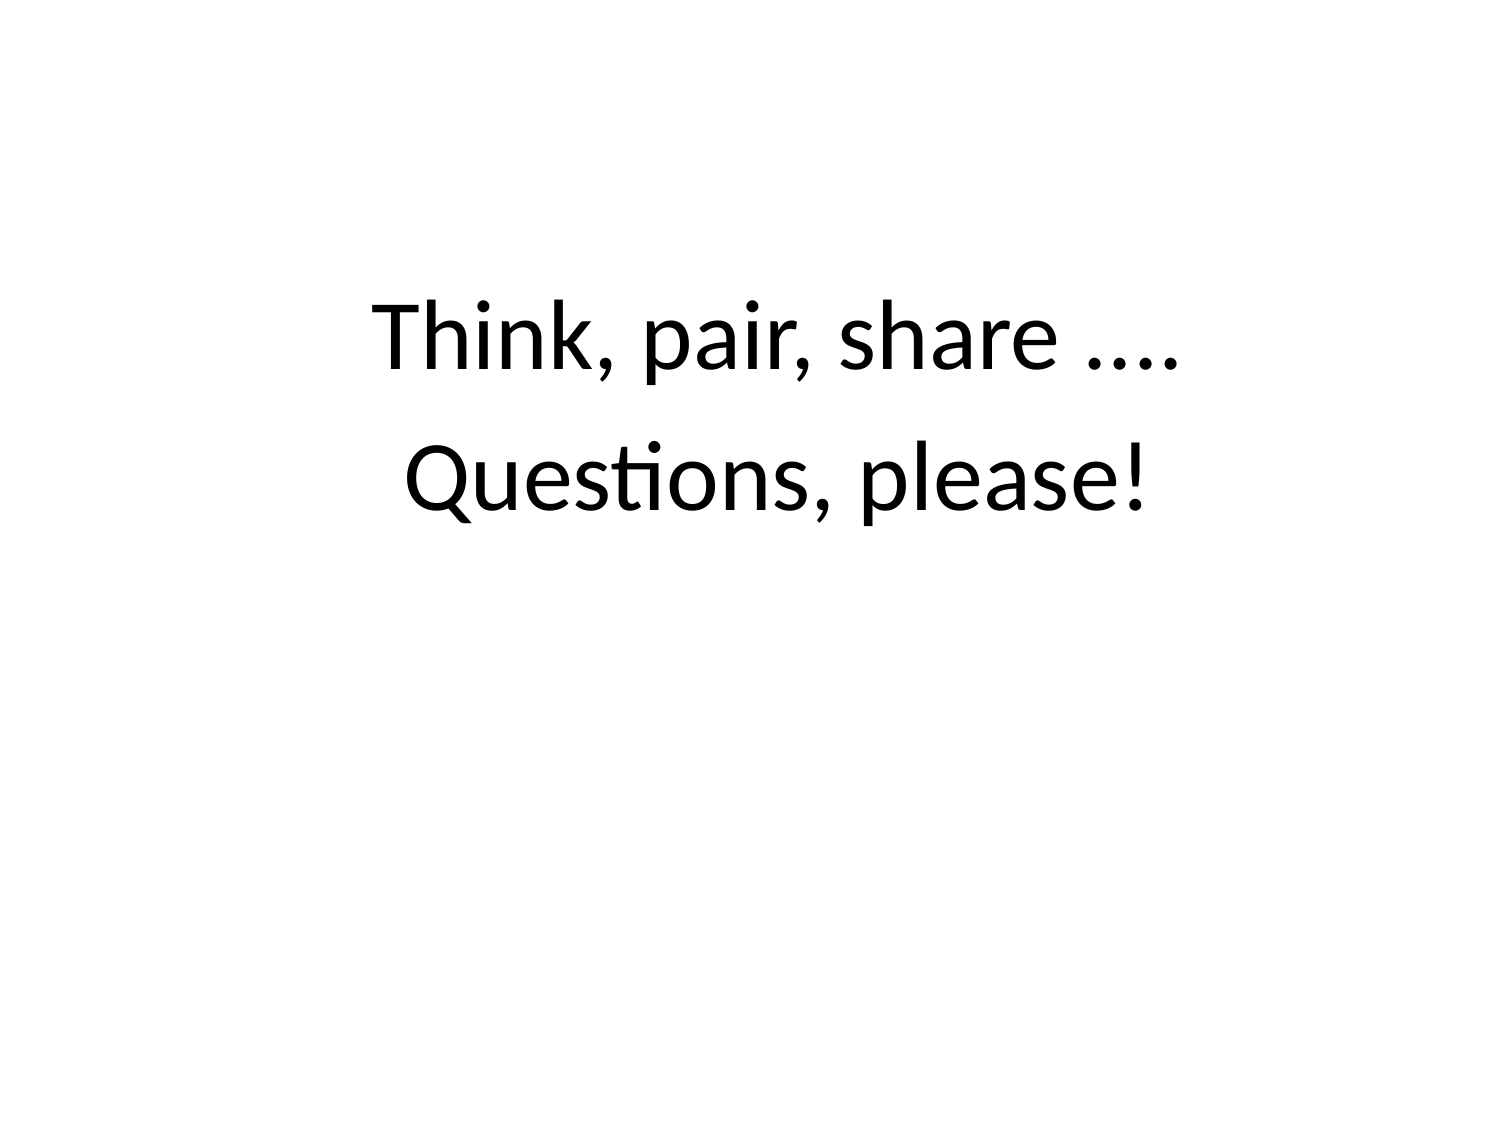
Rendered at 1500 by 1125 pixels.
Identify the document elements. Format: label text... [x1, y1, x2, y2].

list Think, pair, share .... Questions, please! [75, 262, 1425, 1005]
